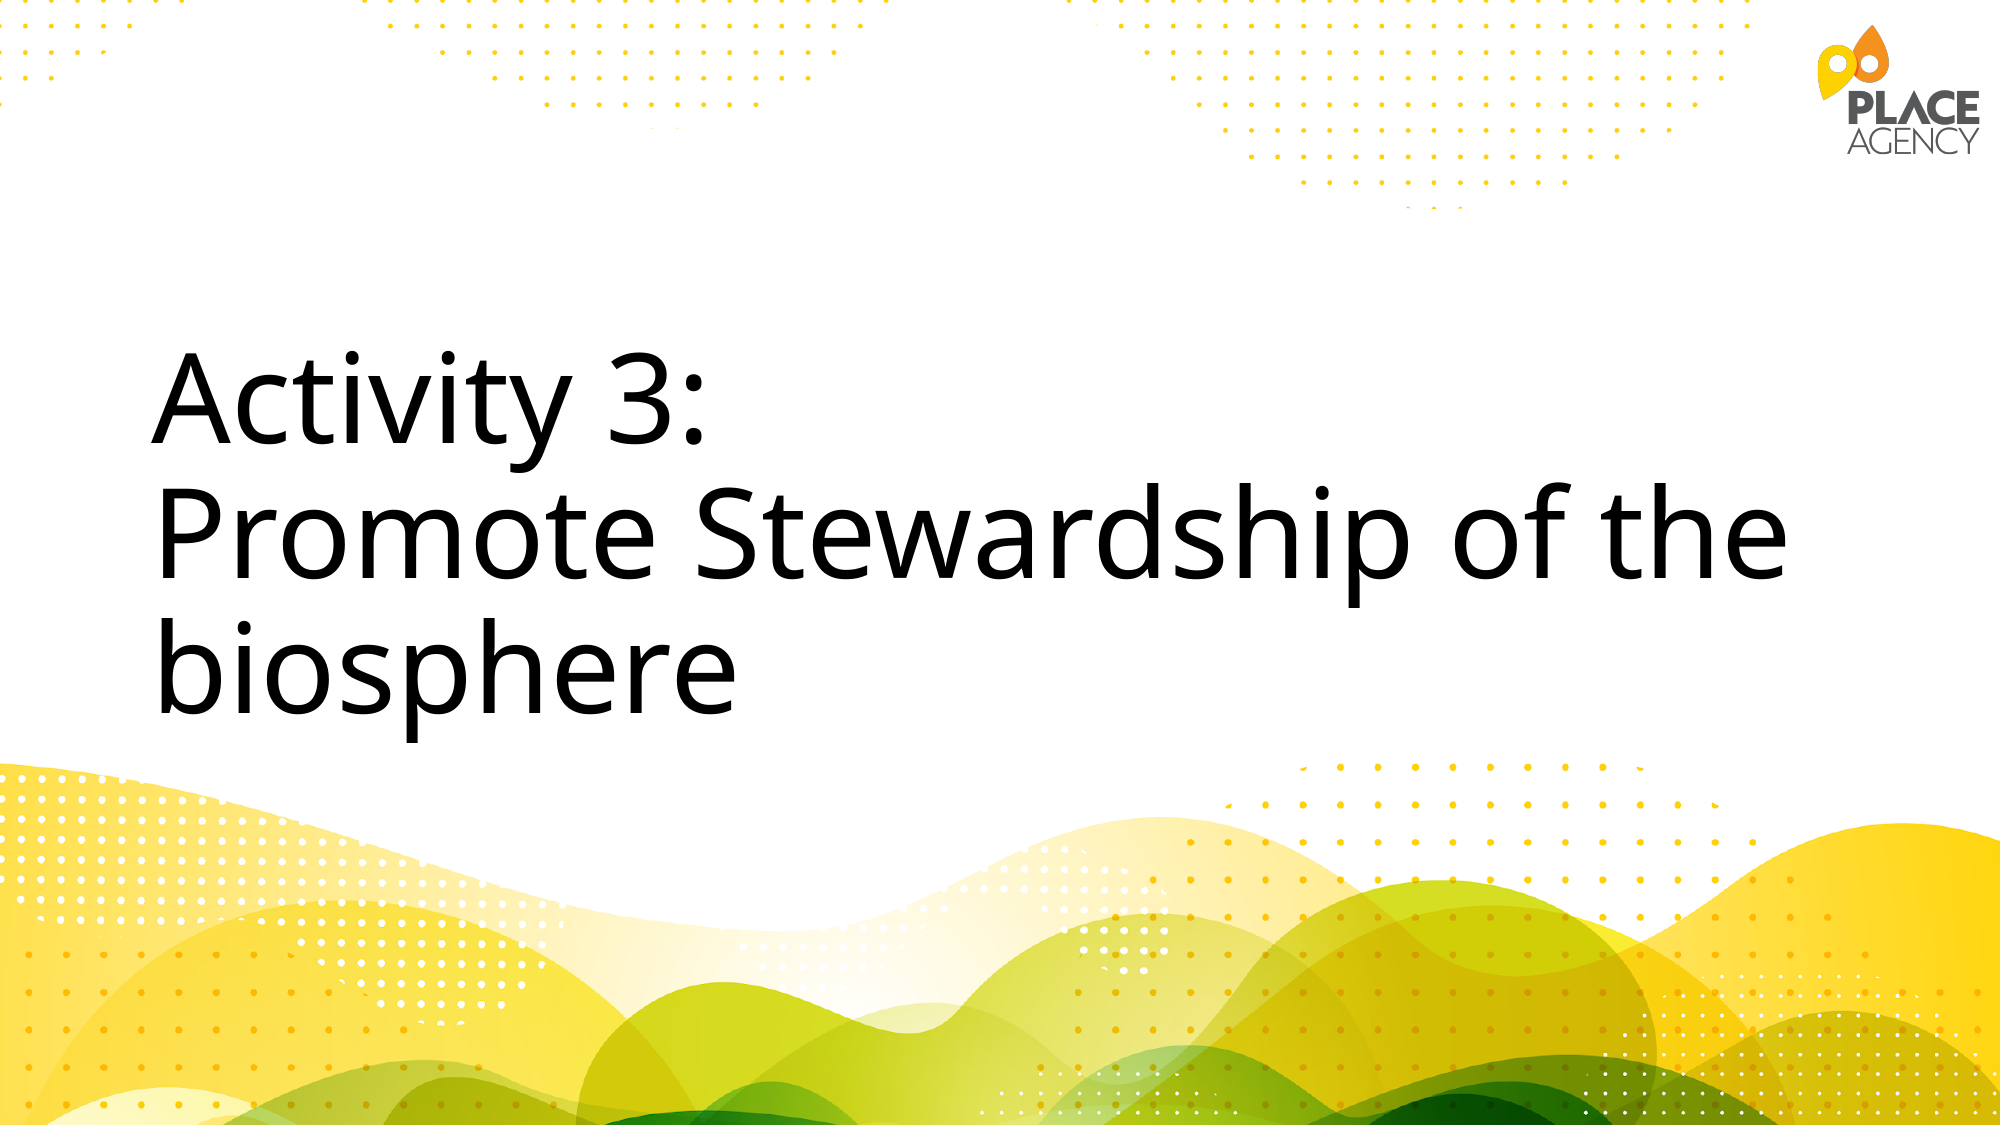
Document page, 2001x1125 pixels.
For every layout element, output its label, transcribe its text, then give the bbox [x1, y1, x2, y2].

picture [0, 0, 2000, 1125]
title Activity 3: Promote Stewardship of the biosphere [136, 280, 1862, 749]
